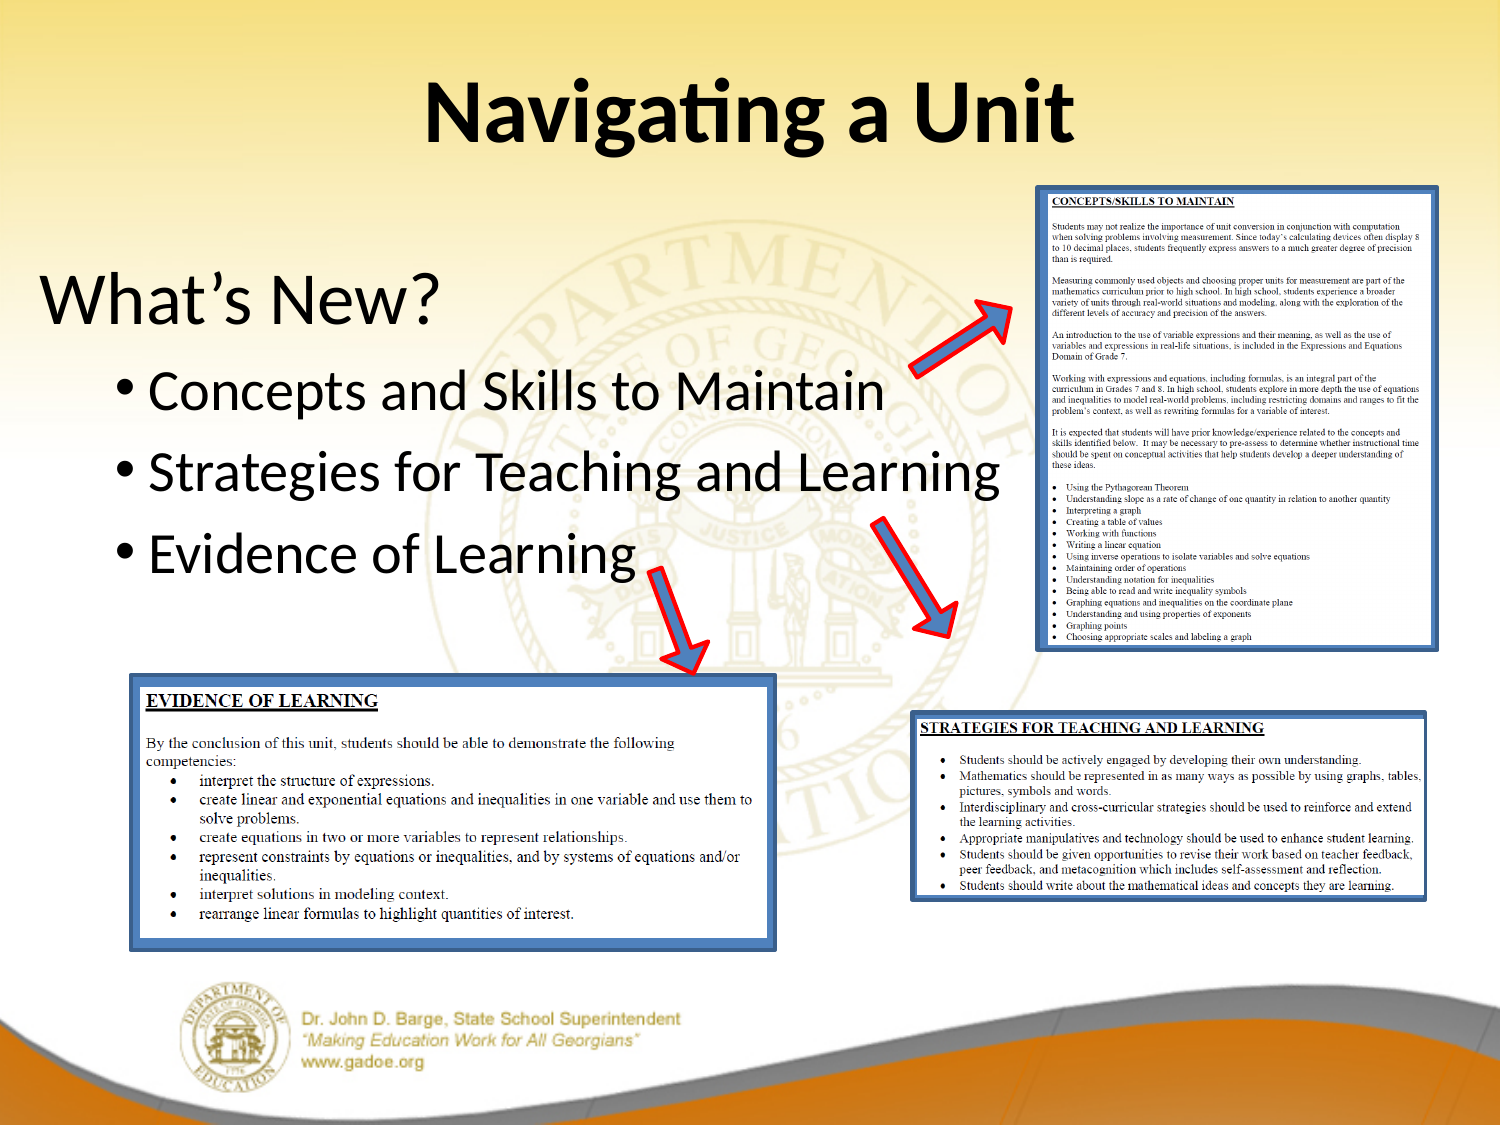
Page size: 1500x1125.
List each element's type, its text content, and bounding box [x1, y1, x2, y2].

text_box [869, 515, 959, 639]
title Navigating a Unit [112, 49, 1388, 137]
text_box [910, 710, 1427, 902]
text_box [646, 565, 711, 676]
picture [0, 0, 1500, 1125]
text_box [1035, 185, 1439, 652]
text_box [907, 299, 1013, 380]
subtitle What’s New? Concepts and Skills to Maintain Strategies for Teaching and Learning Evidence of Learning [24, 137, 1438, 963]
text_box [129, 673, 777, 952]
